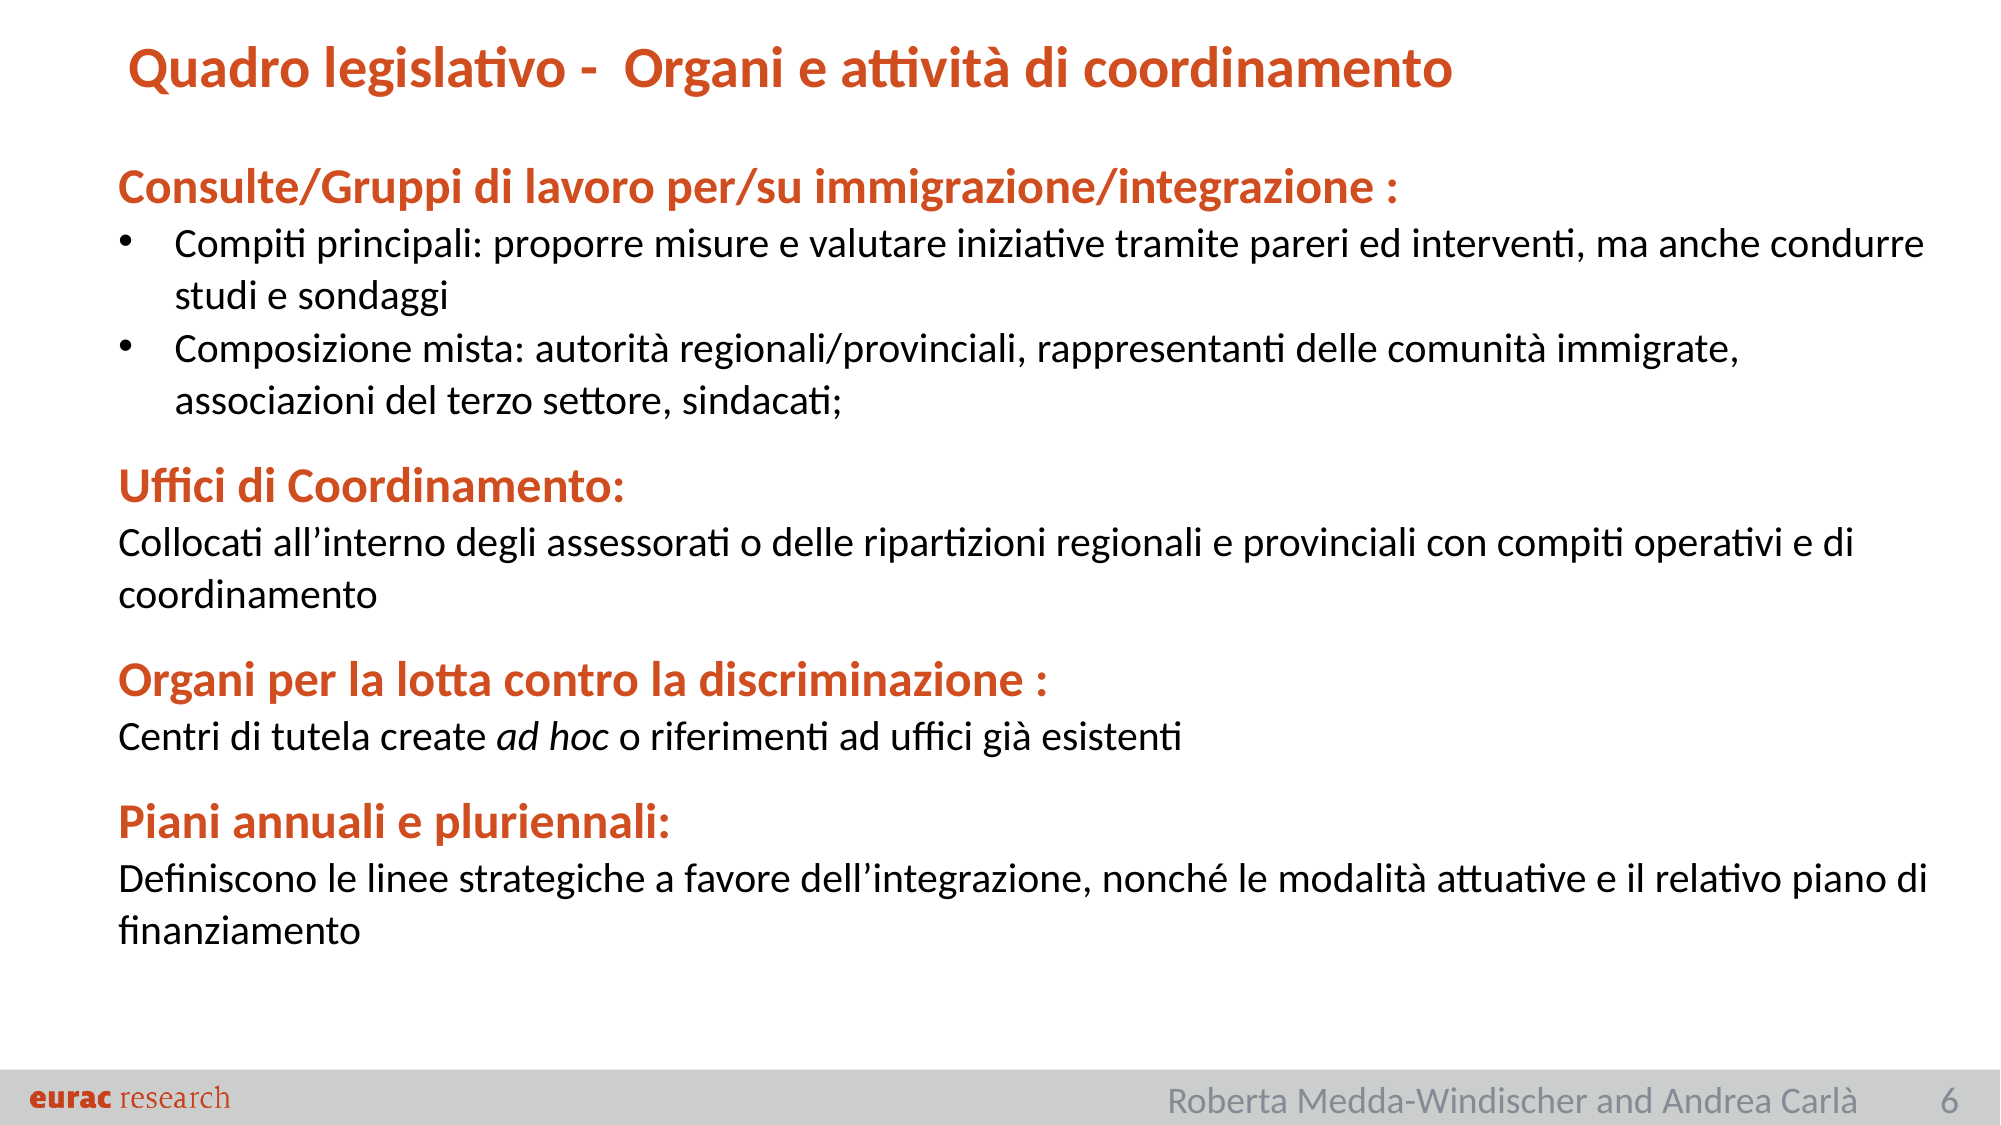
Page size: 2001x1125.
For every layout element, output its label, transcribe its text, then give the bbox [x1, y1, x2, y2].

text_box Quadro legislativo - Organi e attività di coordinamento [113, 21, 1482, 107]
text_box Consulte/Gruppi di lavoro per/su immigrazione/integrazione : Compiti principali: proporre misure e valutare iniziative tramite pareri ed interventi, ma anche condurre studi e sondaggi Composizione mista: autorità regionali/provinciali, rappresentanti delle comunità immigrate, associazioni del terzo settore, sindacati; Uffici di Coordinamento: Collocati all’interno degli assessorati o delle ripartizioni regionali e provinciali con compiti operativi e di coordinamento Organi per la lotta contro la discriminazione : Centri di tutela create ad hoc o riferimenti ad uffici già esistenti Piani annuali e pluriennali: Definiscono le linee strategiche a favore dell’integrazione, nonché le modalità attuative e il relativo piano di finanziamento [103, 142, 1957, 1003]
picture [30, 1085, 230, 1108]
